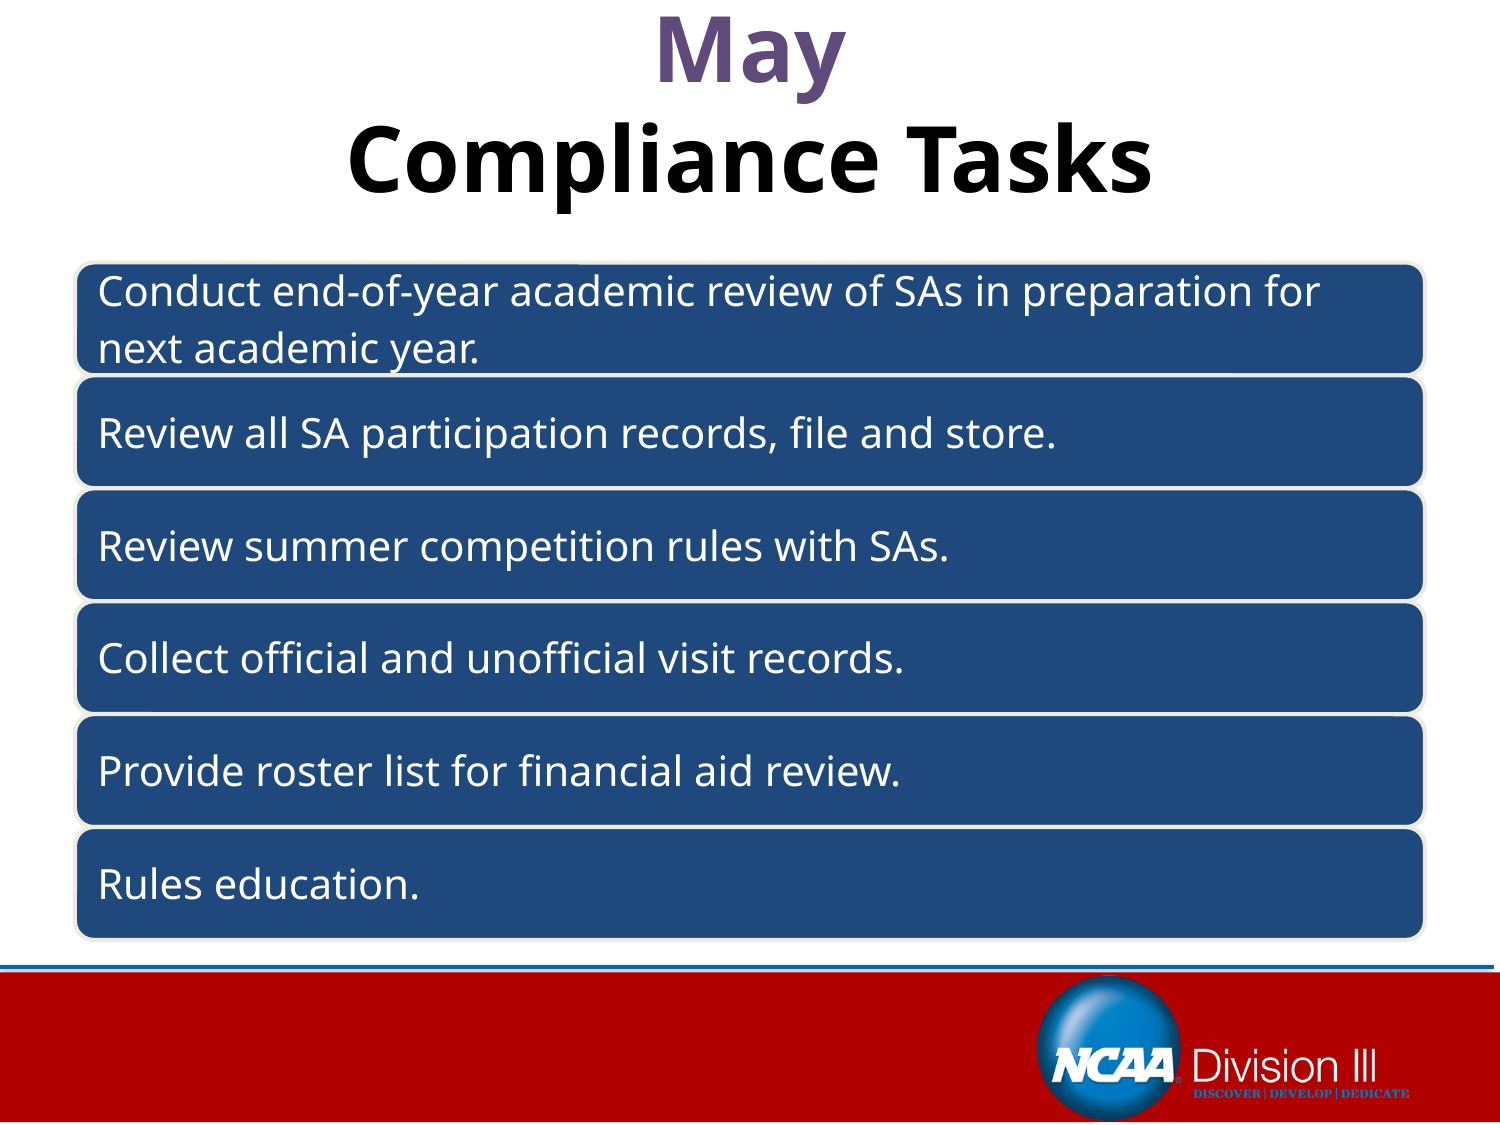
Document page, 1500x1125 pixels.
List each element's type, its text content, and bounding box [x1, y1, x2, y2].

title May Compliance Tasks [75, 0, 1425, 202]
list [74, 262, 1426, 941]
picture [1021, 947, 1423, 1125]
